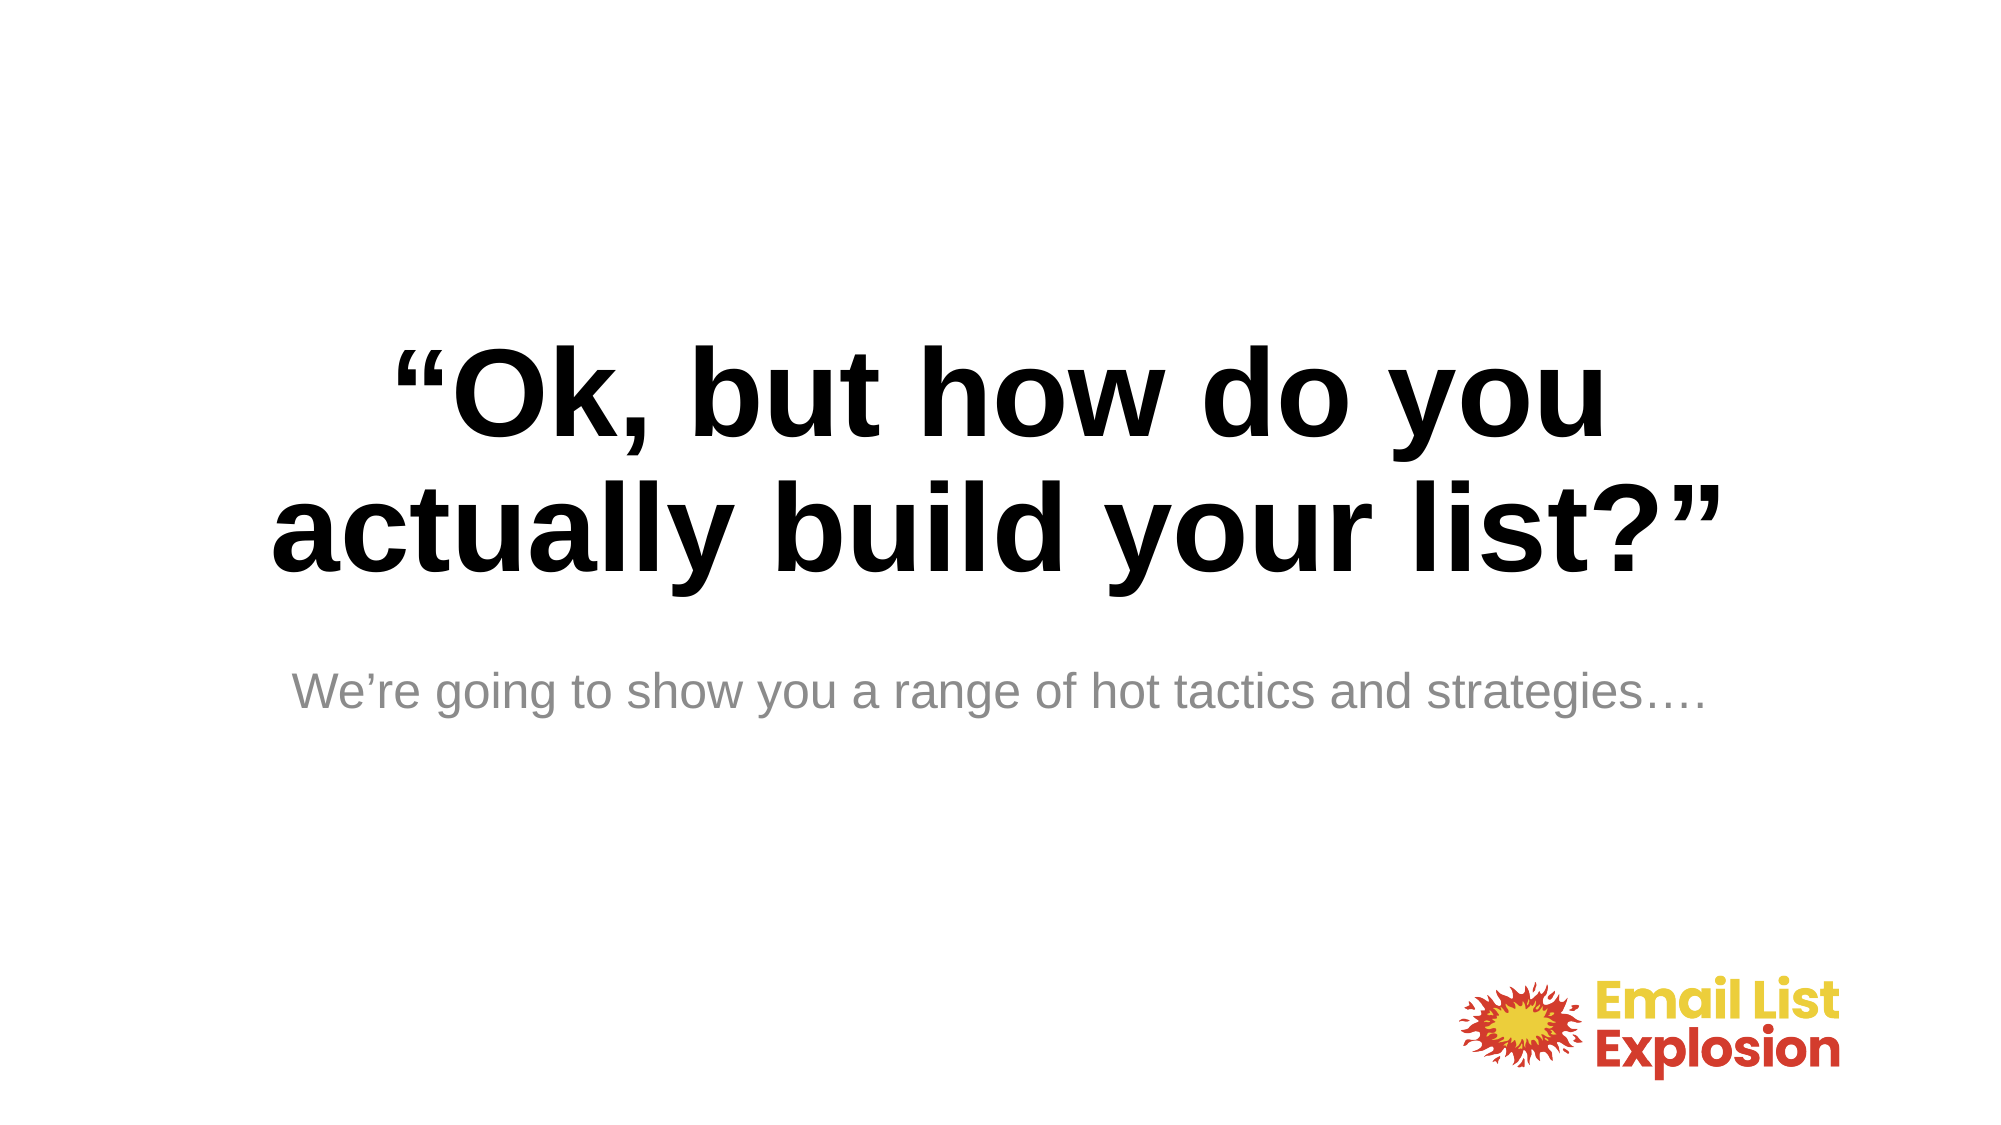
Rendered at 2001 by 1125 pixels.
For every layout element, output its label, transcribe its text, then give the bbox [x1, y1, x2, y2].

title “Ok, but how do you actually build your list?” [137, 138, 1863, 607]
list We’re going to show you a range of hot tactics and strategies…. [137, 658, 1863, 905]
picture [1448, 952, 1849, 1103]
